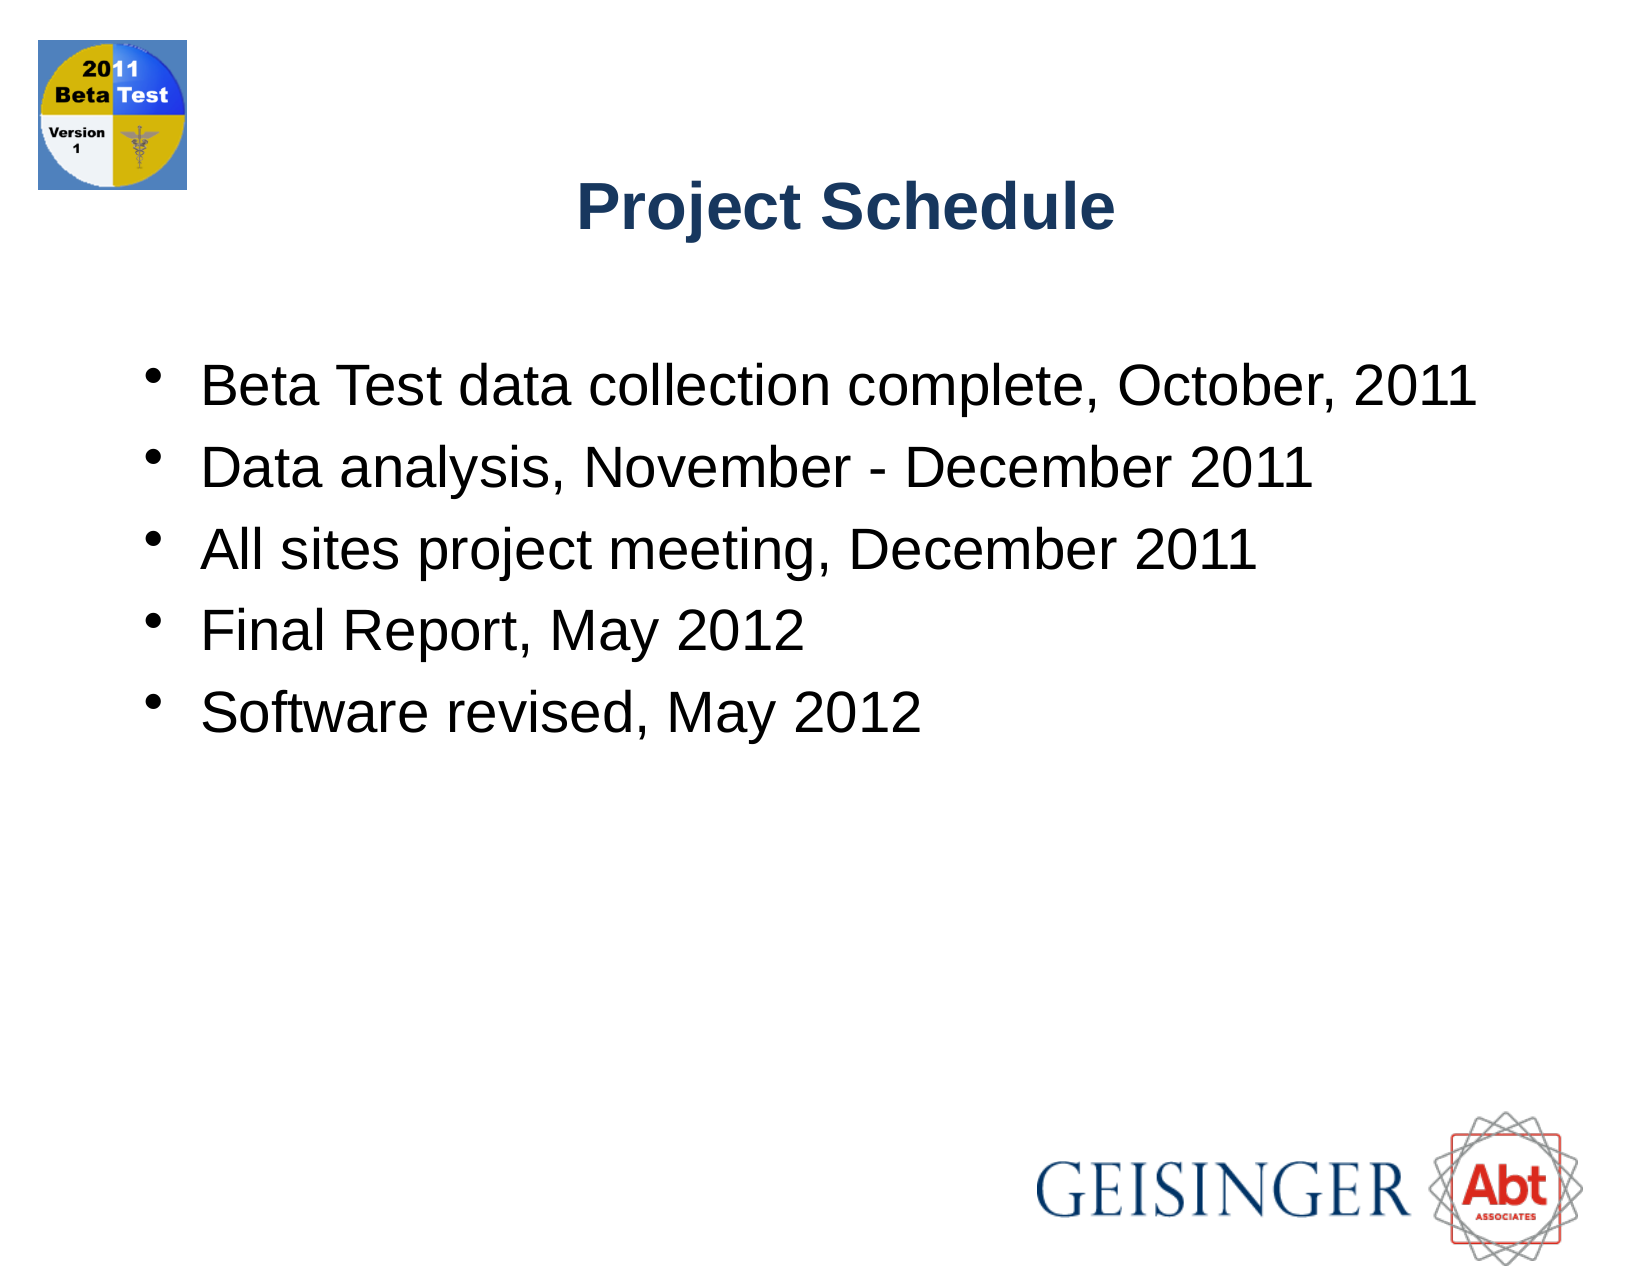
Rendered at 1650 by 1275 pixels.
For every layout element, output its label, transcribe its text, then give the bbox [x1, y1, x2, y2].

list Project Schedule Beta Test data collection complete, October, 2011 Data analysis, November - December 2011 All sites project meeting, December 2011 Final Report, May 2012 Software revised, May 2012 [143, 162, 1550, 1088]
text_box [1037, 1108, 1588, 1271]
picture [37, 39, 188, 190]
